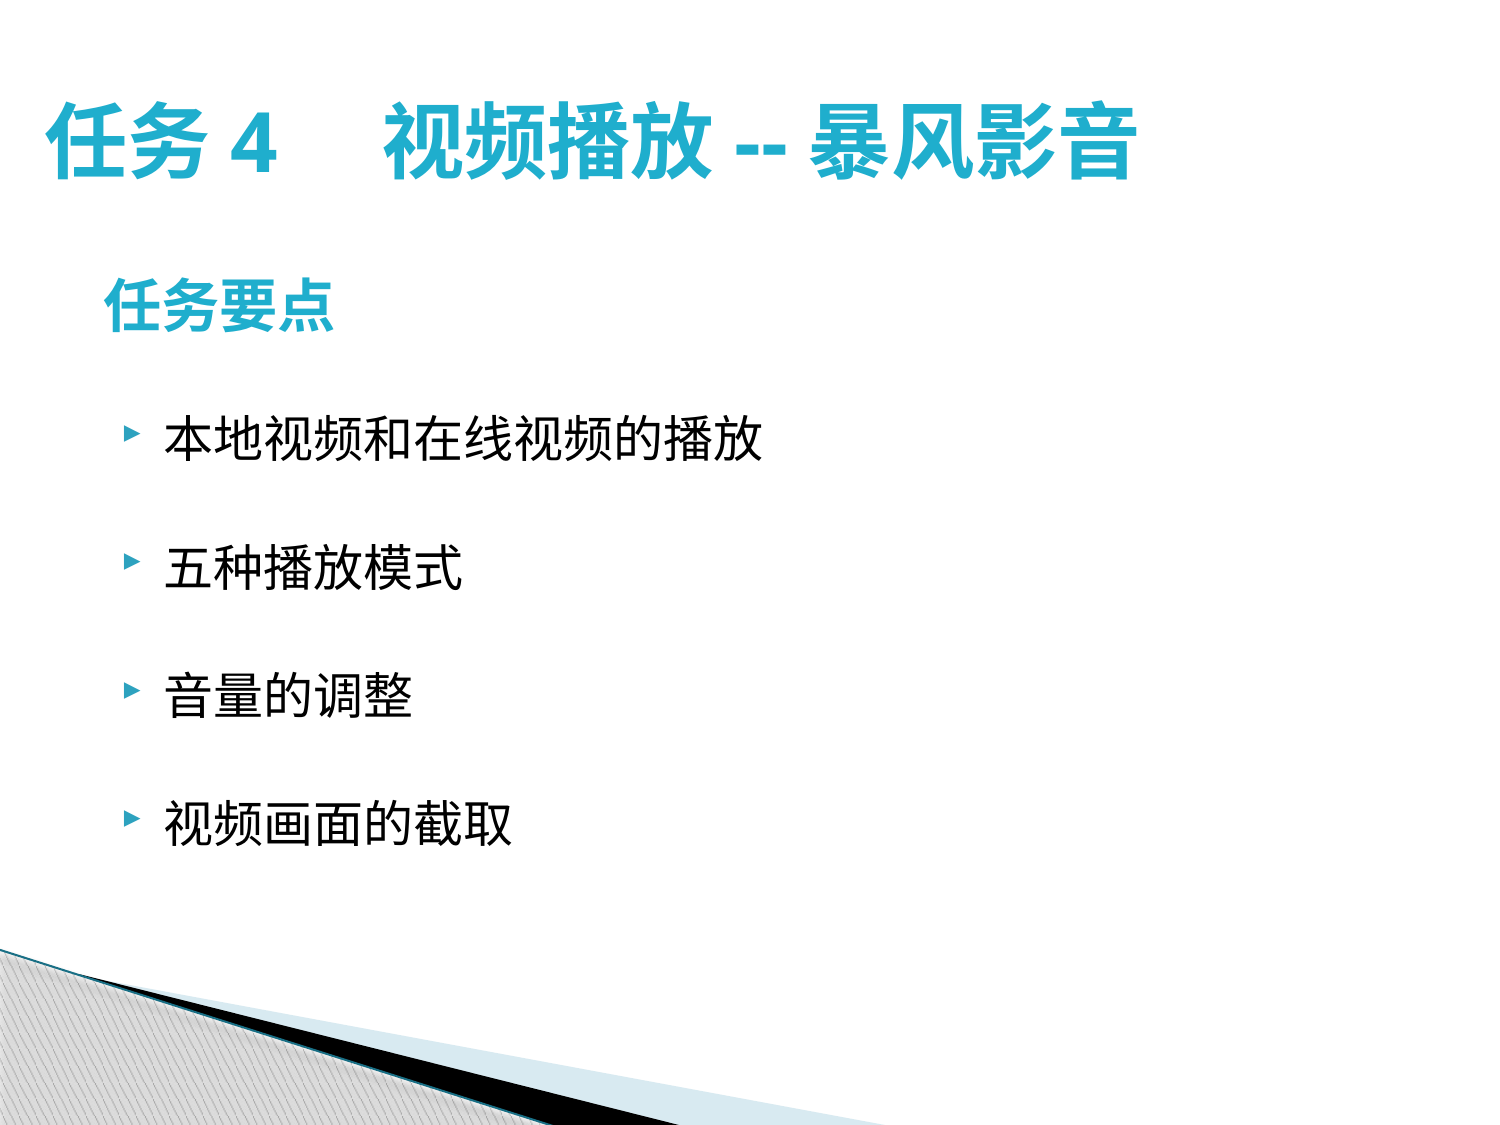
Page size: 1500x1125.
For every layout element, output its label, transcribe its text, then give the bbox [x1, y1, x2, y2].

title 任务4 视频播放--暴风影音 [29, 45, 1500, 233]
list 任务要点 本地视频和在线视频的播放 五种播放模式 音量的调整 视频画面的截取 [88, 233, 1436, 1012]
